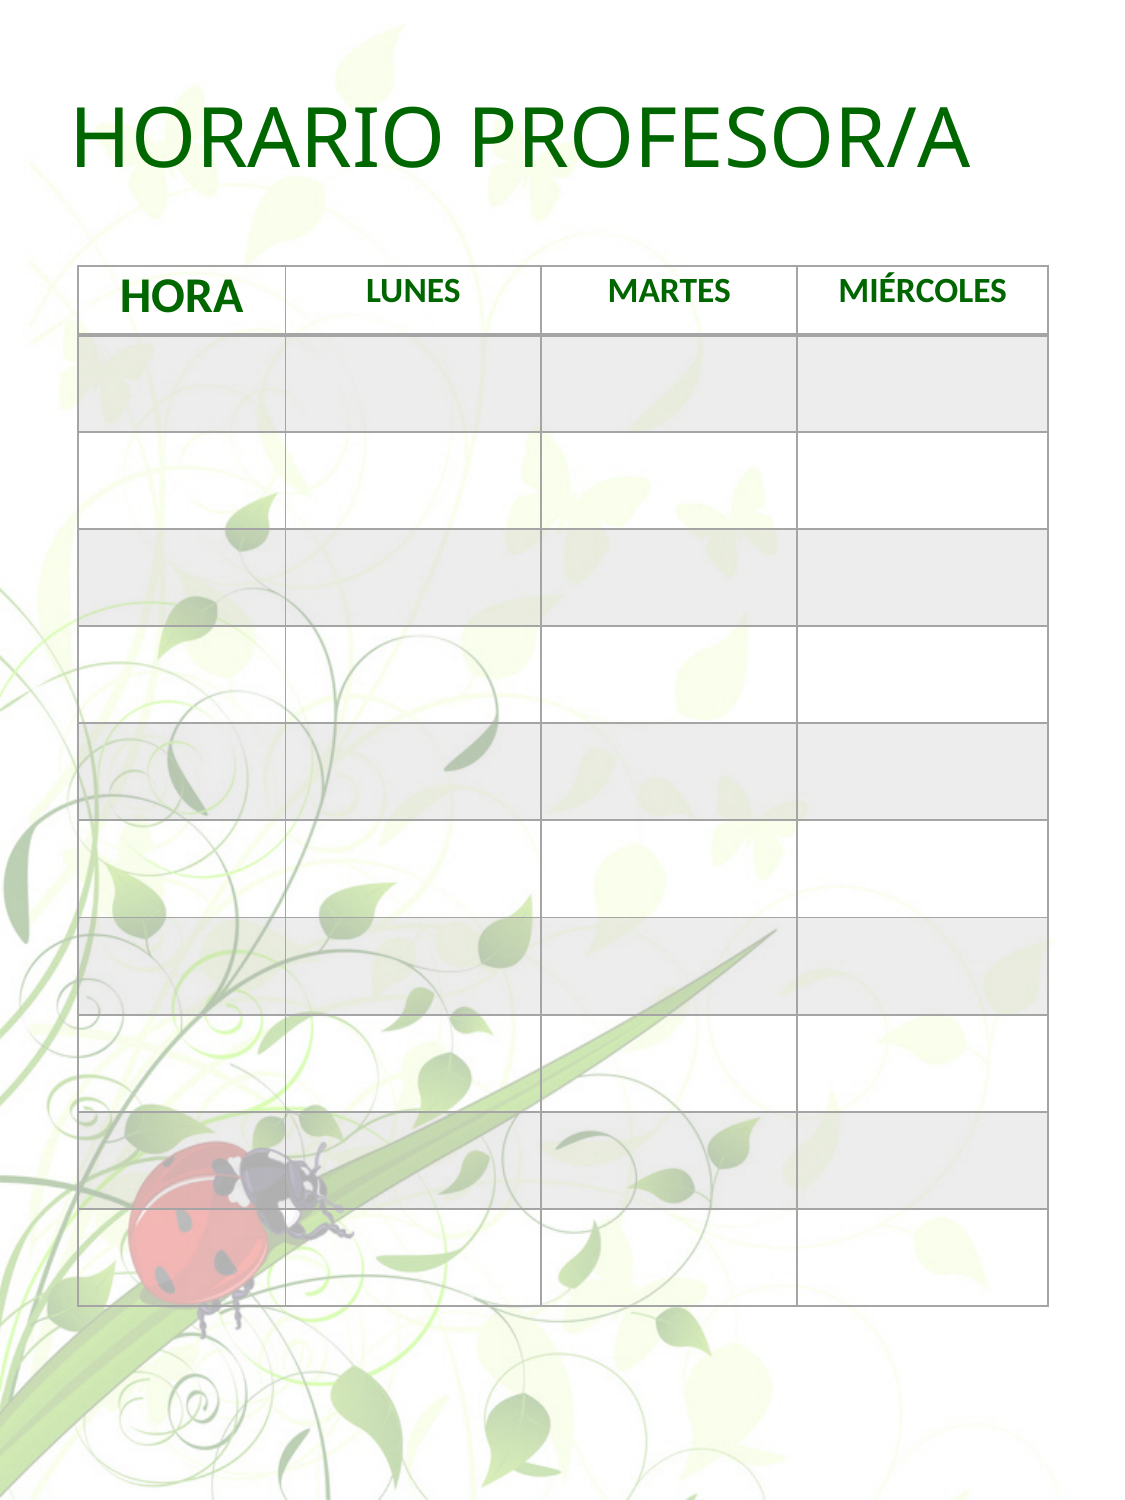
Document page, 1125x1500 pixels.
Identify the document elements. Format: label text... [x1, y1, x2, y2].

table_cell [286, 1113, 540, 1208]
table_cell [79, 337, 285, 431]
table_cell [542, 821, 796, 917]
table_cell [542, 724, 796, 819]
table_cell [542, 1113, 796, 1208]
table_cell [798, 433, 1047, 528]
table_cell [79, 433, 285, 528]
text_box HORARIO PROFESOR/A [54, 41, 1059, 240]
table_cell [286, 530, 540, 625]
table_cell [79, 530, 285, 625]
table_header MARTES [542, 267, 796, 333]
table_cell [542, 530, 796, 625]
table_header MIÉRCOLES [798, 267, 1047, 333]
table_cell [542, 433, 796, 528]
table_cell [286, 433, 540, 528]
table_cell [542, 337, 796, 431]
table_cell [79, 821, 285, 917]
picture [0, 0, 1125, 1500]
table_cell [798, 1016, 1047, 1111]
table_cell [798, 918, 1047, 1014]
table_cell [286, 337, 540, 431]
table_cell [79, 724, 285, 819]
table_cell [798, 1210, 1047, 1305]
table_cell [79, 918, 285, 1014]
table_cell [798, 627, 1047, 722]
table_cell [286, 627, 540, 722]
table_cell [542, 627, 796, 722]
table_cell [286, 1016, 540, 1111]
table_cell [542, 1210, 796, 1305]
table_cell [286, 918, 540, 1014]
table_cell [798, 337, 1047, 431]
table_cell [286, 821, 540, 917]
table_cell [798, 1113, 1047, 1208]
table_cell [798, 530, 1047, 625]
table_cell [286, 724, 540, 819]
table_cell [79, 627, 285, 722]
table_header LUNES [286, 267, 540, 333]
table_cell [542, 1016, 796, 1111]
table_cell [798, 724, 1047, 819]
table_cell [798, 821, 1047, 917]
table_cell [79, 1016, 285, 1111]
table_header HORA [79, 267, 285, 333]
table_cell [542, 918, 796, 1014]
table_cell [286, 1210, 540, 1305]
table_cell [79, 1113, 285, 1208]
table_cell [79, 1210, 285, 1305]
